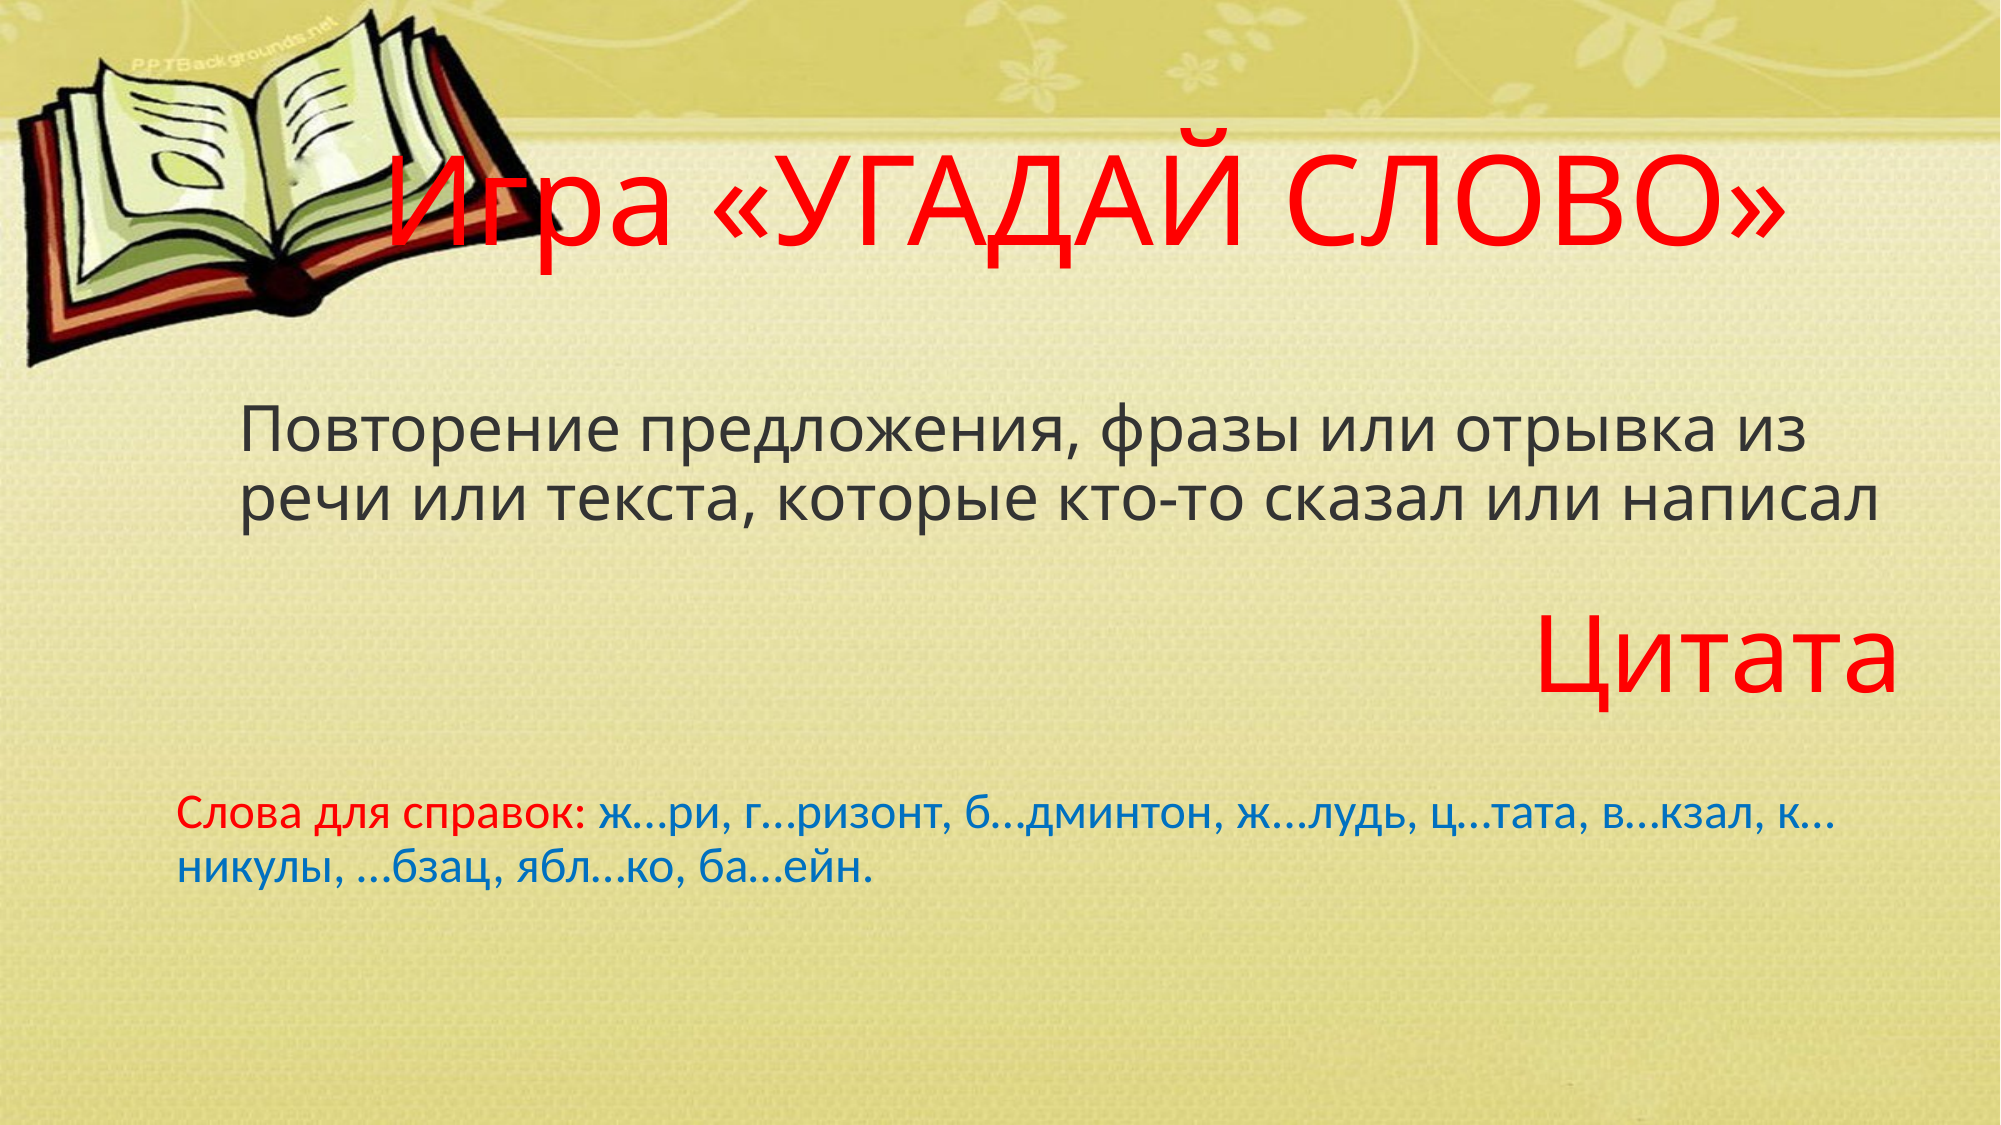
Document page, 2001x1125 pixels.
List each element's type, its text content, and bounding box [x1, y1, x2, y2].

picture [0, 0, 2001, 1125]
list Повторение предложения, фразы или отрывка из речи или текста, которые кто-то сказал или написал [223, 388, 1949, 563]
text_box Игра «УГАДАЙ СЛОВО» [223, 62, 1949, 281]
text_box Цитата [933, 592, 1918, 724]
text_box Слова для справок: ж…ри, г…ризонт, б…дминтон, ж...лудь, ц…тата, в…кзал, к…никулы, …бзац, ябл…ко, ба…ейн. [161, 777, 1887, 1024]
